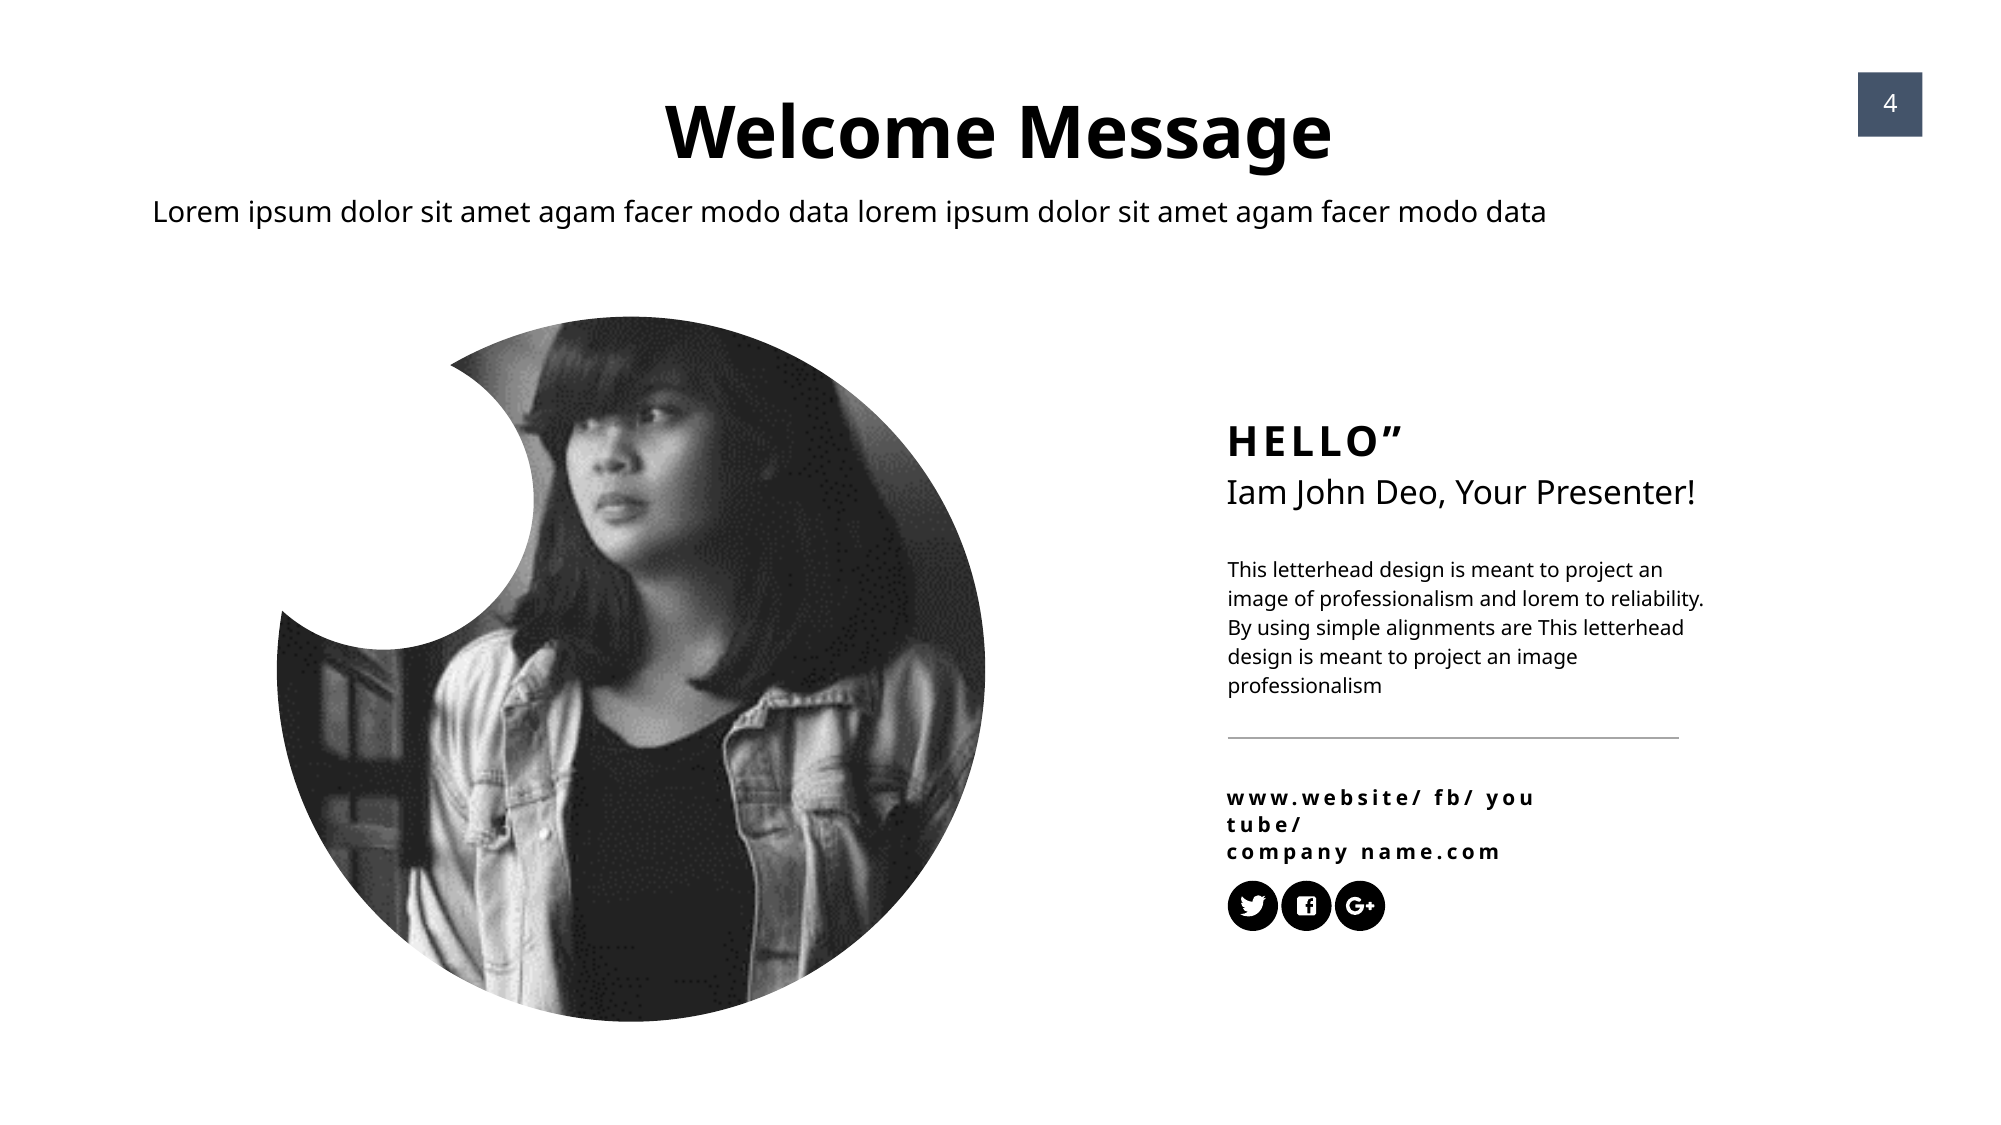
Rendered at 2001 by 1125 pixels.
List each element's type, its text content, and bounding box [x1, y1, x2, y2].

slide_number 4 [1863, 78, 1927, 130]
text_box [1211, 407, 1722, 931]
picture [276, 316, 986, 1022]
subtitle Lorem ipsum dolor sit amet agam facer modo data lorem ipsum dolor sit amet agam facer modo data [137, 186, 1863, 227]
title Welcome Message [137, 78, 1863, 186]
